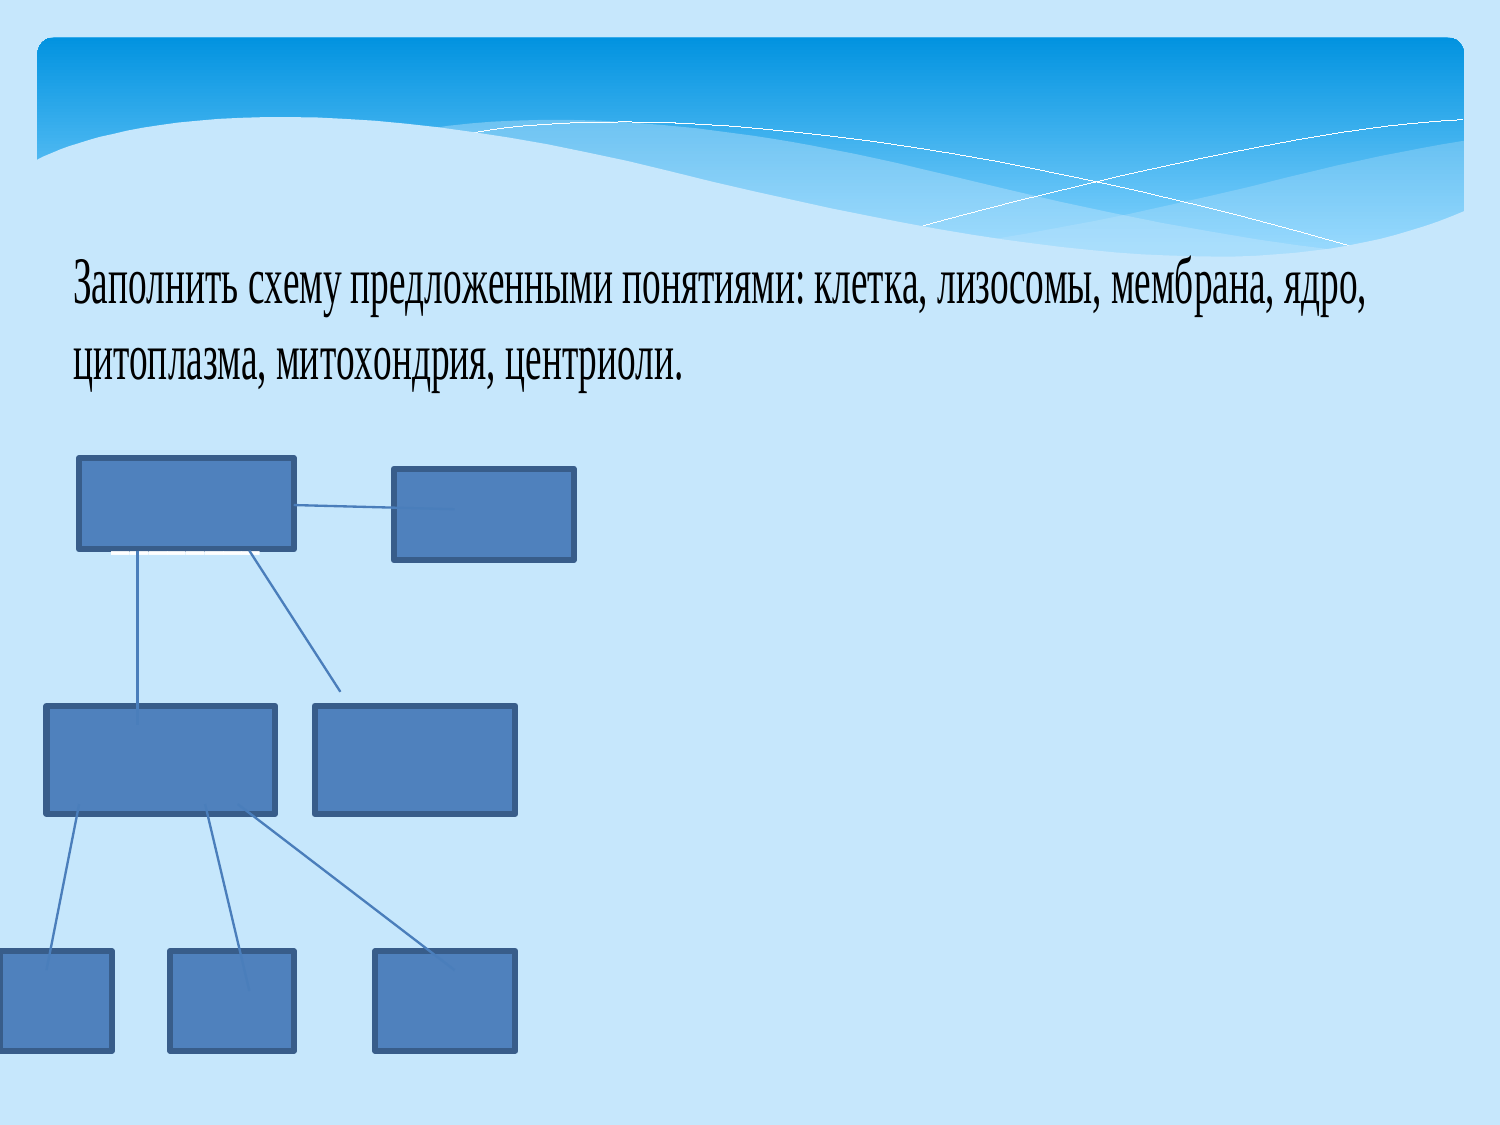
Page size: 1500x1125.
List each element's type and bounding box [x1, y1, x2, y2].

picture [0, 243, 1500, 1059]
